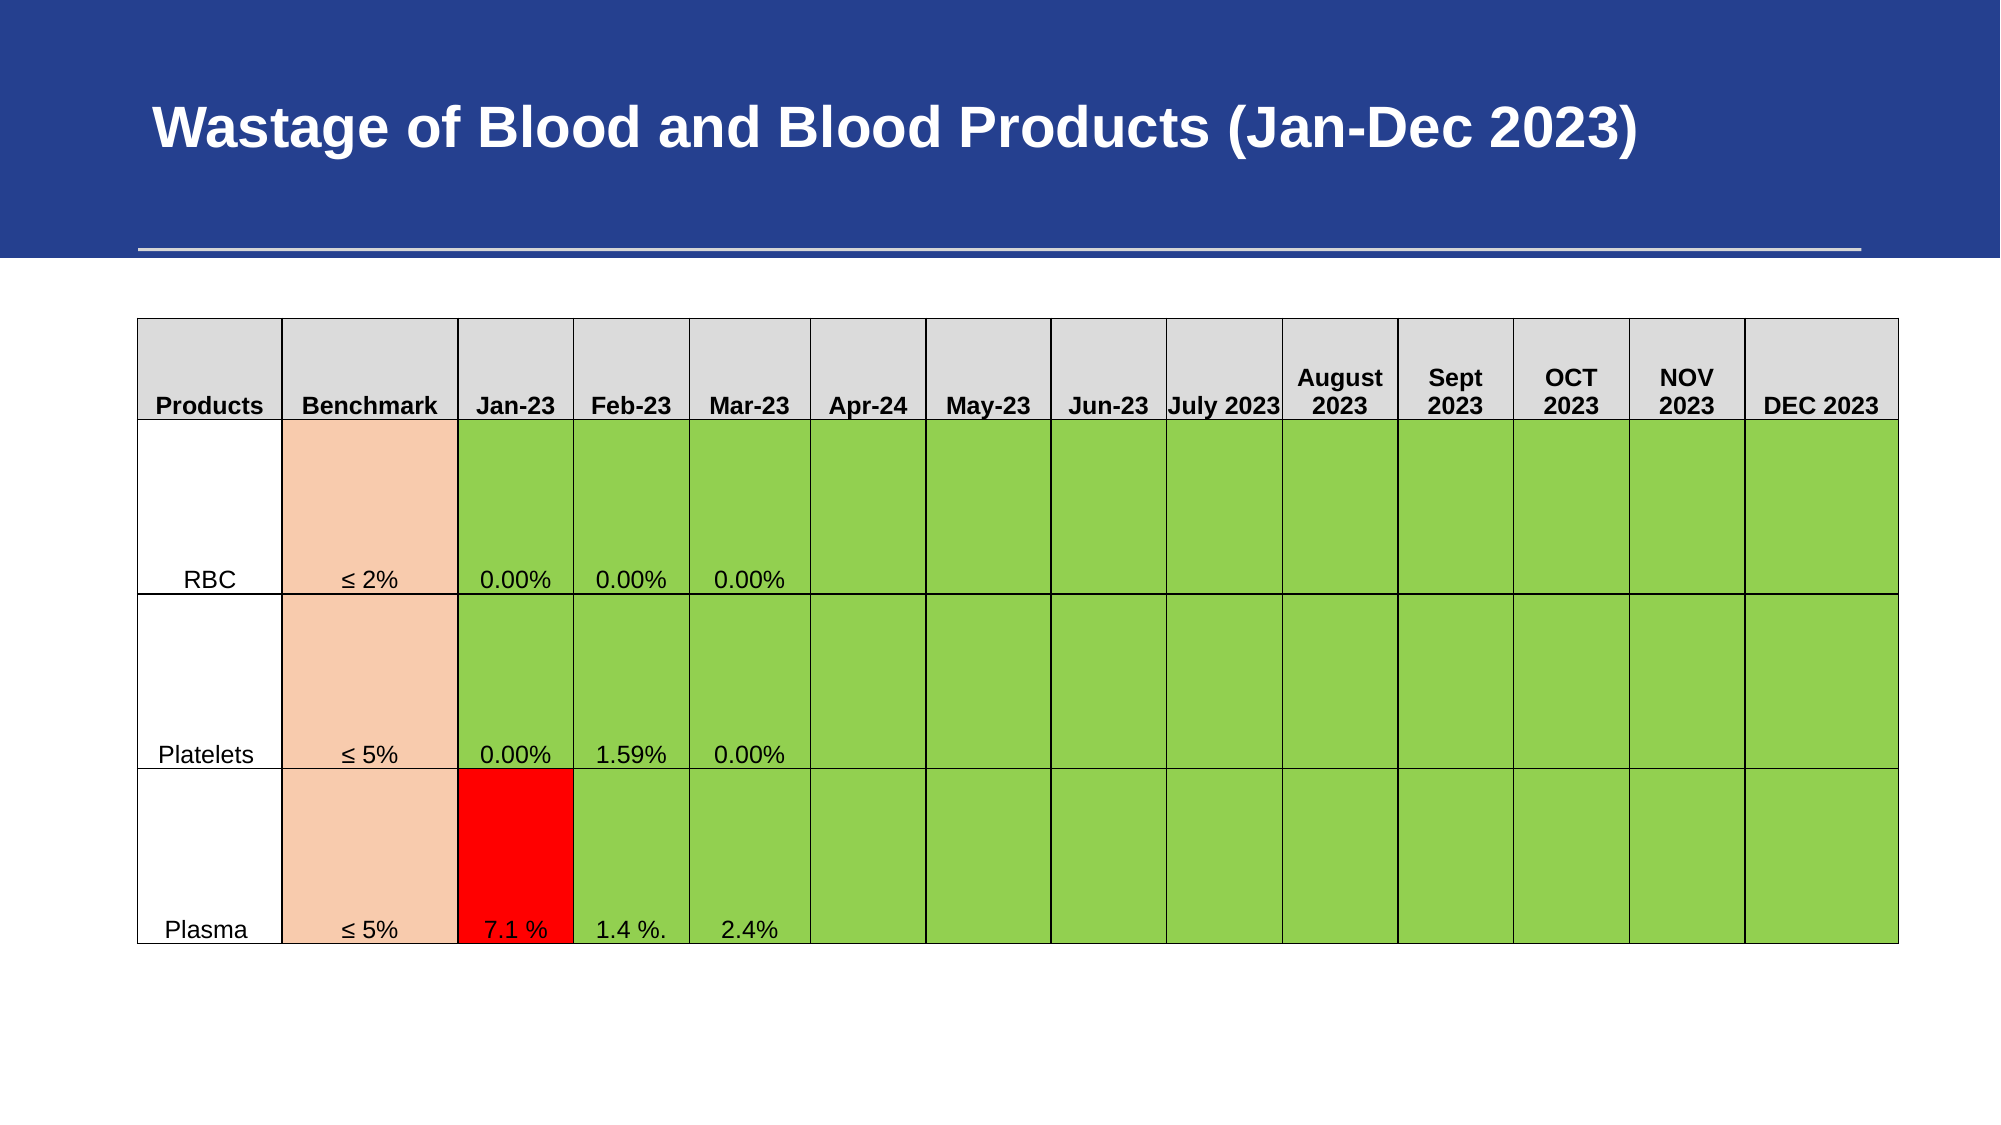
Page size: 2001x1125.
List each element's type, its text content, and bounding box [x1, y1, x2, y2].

table_cell [927, 595, 1050, 768]
table_cell [1630, 769, 1744, 943]
table_header Apr-24 [811, 319, 925, 419]
table_cell [1399, 769, 1513, 943]
table_cell [1746, 595, 1898, 768]
table_cell ≤ 5% [283, 769, 457, 943]
table_cell 0.00% [459, 595, 573, 768]
table_cell 1.59% [574, 595, 689, 768]
table_cell [1167, 595, 1282, 768]
table_cell [811, 769, 925, 943]
table_cell [1746, 769, 1898, 943]
table_cell [1399, 595, 1513, 768]
table_cell 1.4 %. [574, 769, 689, 943]
table_header July 2023 [1167, 319, 1282, 419]
table_cell [811, 595, 925, 768]
table_header May-23 [927, 319, 1050, 419]
table_cell [1514, 595, 1629, 768]
table_cell [1399, 420, 1513, 593]
table_header Products [138, 319, 281, 419]
table_header DEC 2023 [1746, 319, 1898, 419]
table_cell 7.1 % [459, 769, 573, 943]
table_header August 2023 [1283, 319, 1397, 419]
table_cell [927, 769, 1050, 943]
table_cell [1514, 769, 1629, 943]
table_header Benchmark [283, 319, 457, 419]
text_box [138, 248, 1862, 252]
table_cell [1283, 595, 1397, 768]
table_cell 0.00% [459, 420, 573, 593]
table_cell ≤ 5% [283, 595, 457, 768]
table_cell [1283, 420, 1397, 593]
table_cell [1283, 769, 1397, 943]
table_header NOV 2023 [1630, 319, 1744, 419]
table_cell Platelets [138, 595, 281, 768]
table_header Mar-23 [690, 319, 810, 419]
table_cell ≤ 2% [283, 420, 457, 593]
table_cell [1167, 420, 1282, 593]
table_cell [927, 420, 1050, 593]
table_cell [1052, 769, 1166, 943]
table_cell 0.00% [690, 420, 810, 593]
table_cell 0.00% [690, 595, 810, 768]
table_header Jun-23 [1052, 319, 1166, 419]
table_cell Plasma [138, 769, 281, 943]
table_cell 0.00% [574, 420, 689, 593]
table_cell 2.4% [690, 769, 810, 943]
table_cell [1167, 769, 1282, 943]
title Wastage of Blood and Blood Products (Jan-Dec 2023) [137, 20, 1863, 238]
table_cell [1052, 595, 1166, 768]
table_cell [1746, 420, 1898, 593]
table_header Jan-23 [459, 319, 573, 419]
table_header Feb-23 [574, 319, 689, 419]
table_cell [1052, 420, 1166, 593]
table_header Sept 2023 [1399, 319, 1513, 419]
table_header OCT 2023 [1514, 319, 1629, 419]
table_cell [1630, 595, 1744, 768]
table_cell [1514, 420, 1629, 593]
table_cell [1630, 420, 1744, 593]
table_cell [811, 420, 925, 593]
table_cell RBC [138, 420, 281, 593]
